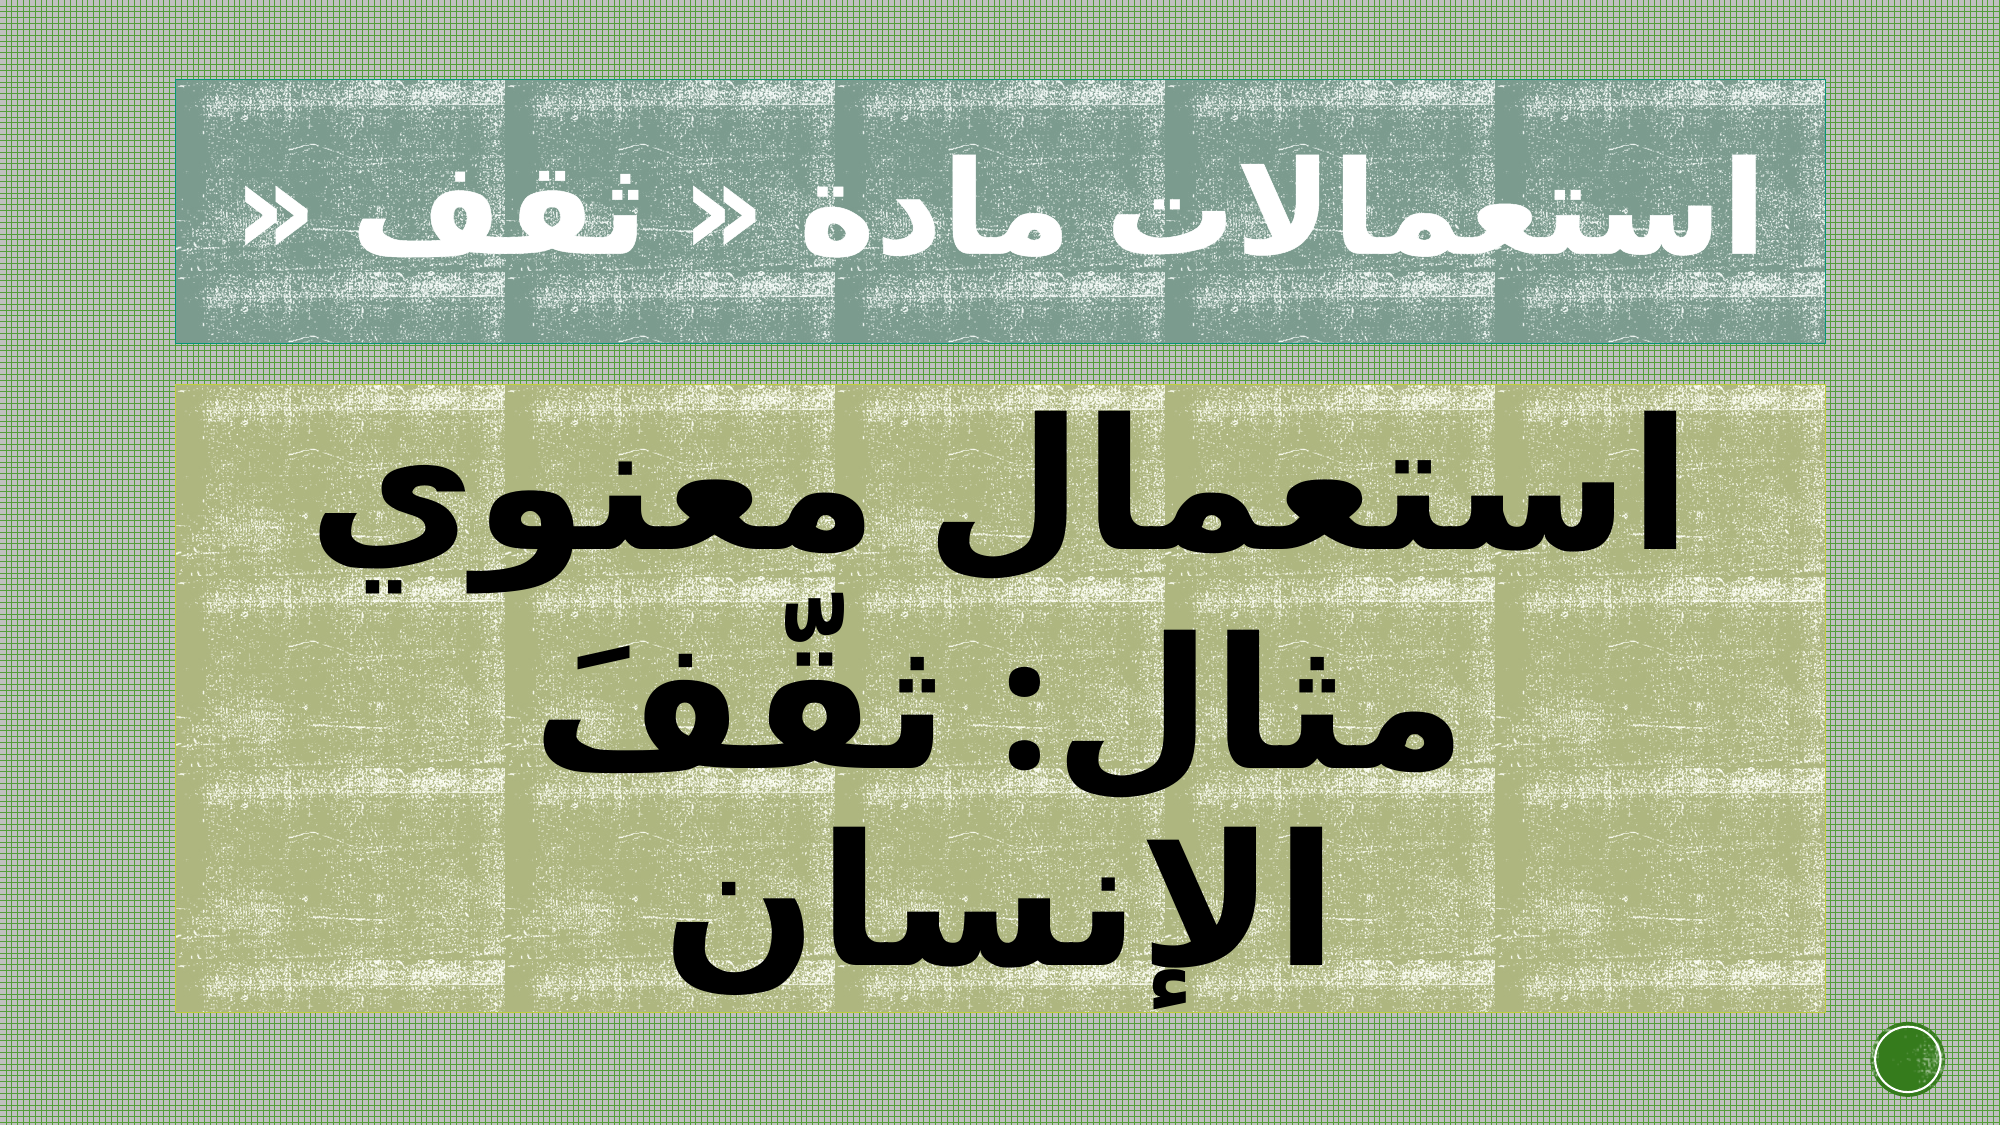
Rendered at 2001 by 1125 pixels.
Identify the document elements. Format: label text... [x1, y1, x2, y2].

list استعمال معنوي مثال: ثقّفَ الإنسان [175, 384, 1826, 1013]
title استعمالات مادة « ثقف « [175, 79, 1826, 344]
